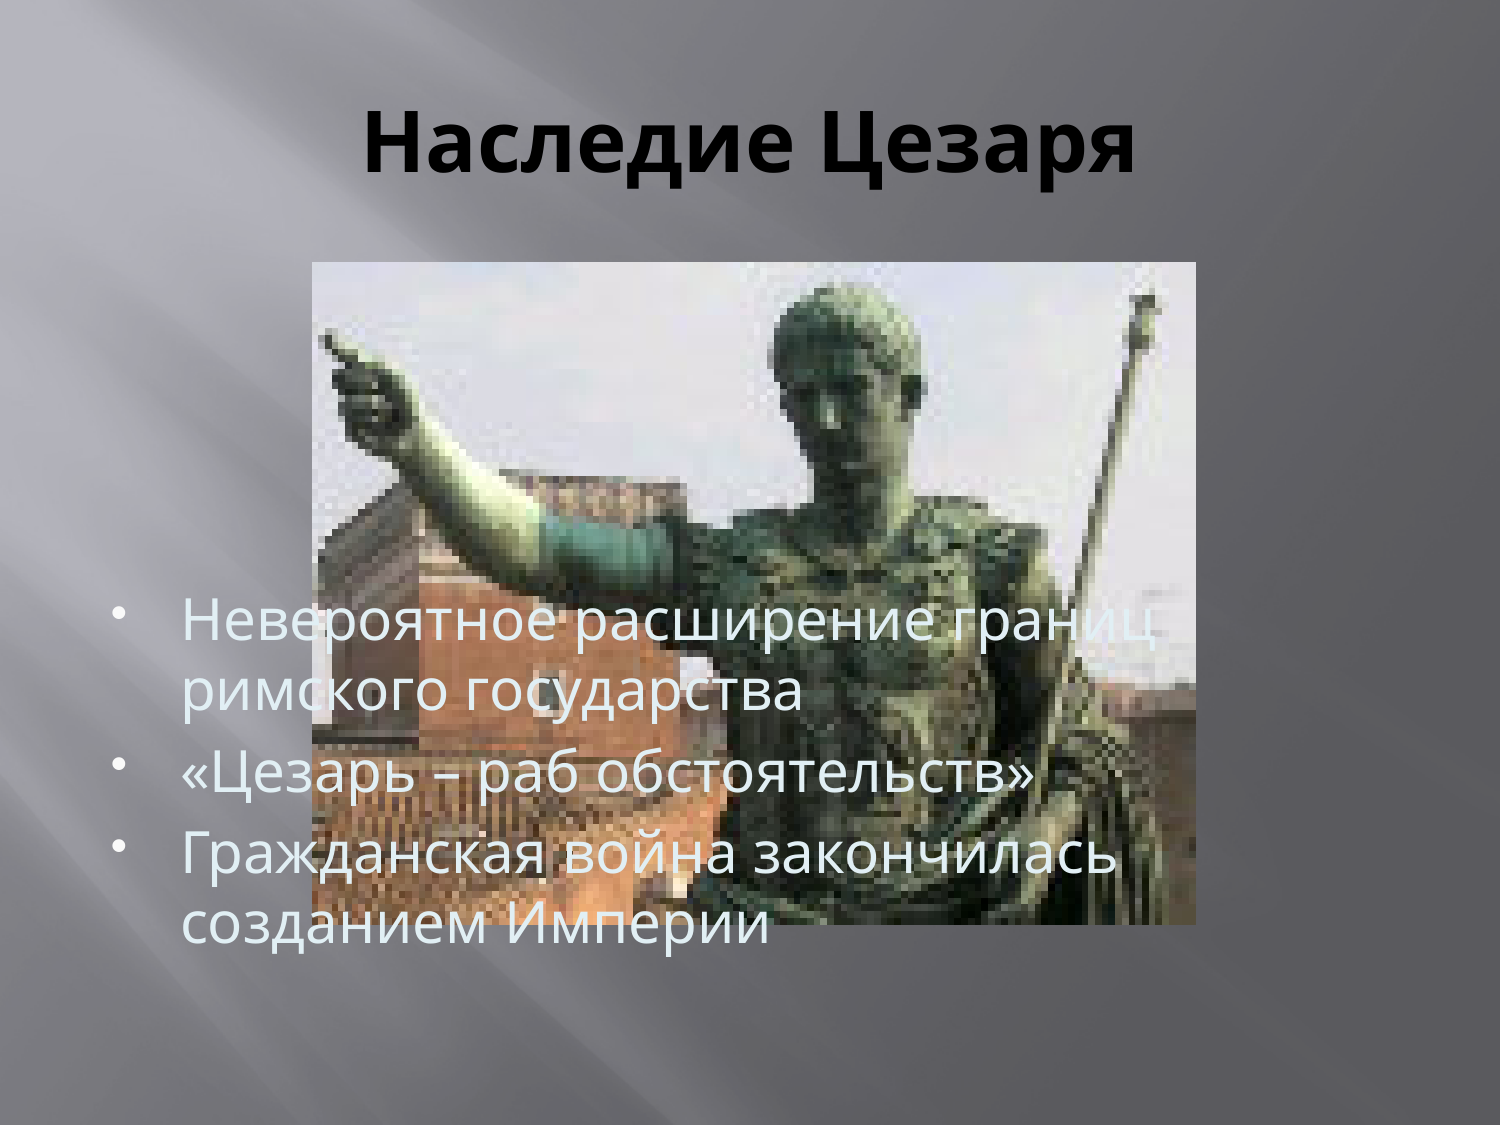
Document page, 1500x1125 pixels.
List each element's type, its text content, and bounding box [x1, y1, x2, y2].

title Наследие Цезаря [75, 45, 1425, 233]
list Невероятное расширение границ римского государства «Цезарь – раб обстоятельств» Гражданская война закончилась созданием Империи [74, 574, 1426, 1001]
picture [312, 262, 1197, 926]
